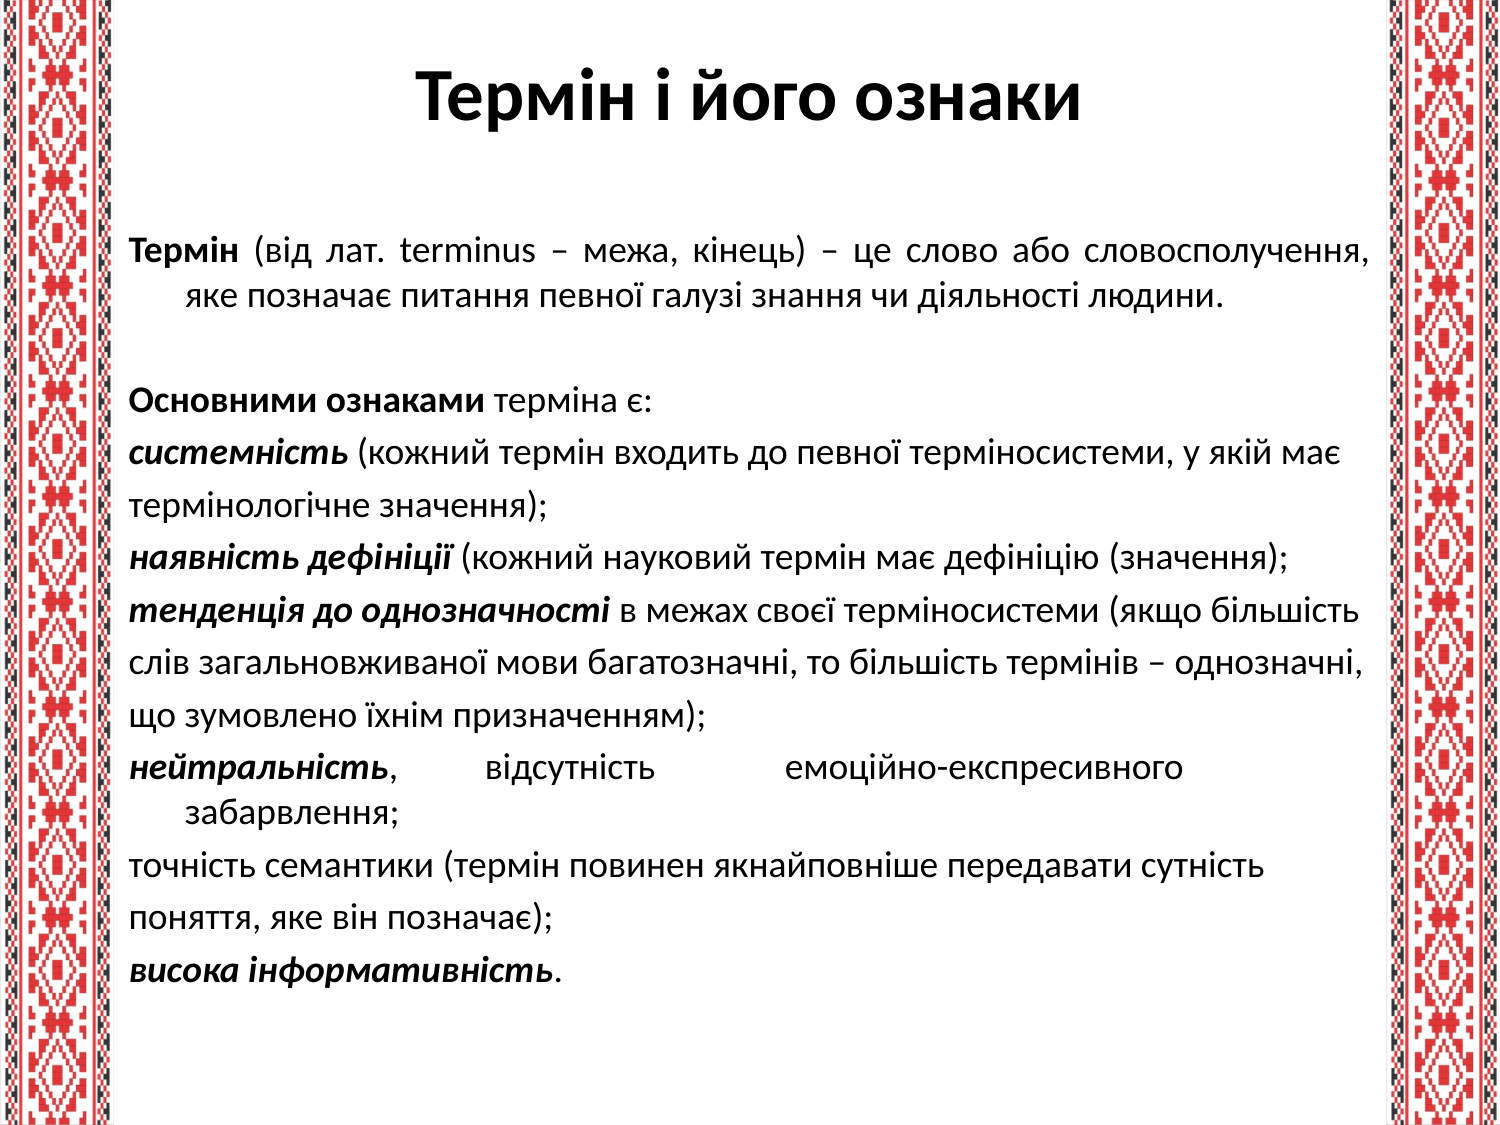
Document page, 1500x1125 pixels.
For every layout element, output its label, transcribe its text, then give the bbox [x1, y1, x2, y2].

picture [0, 1, 620, 1124]
title Термін і його ознаки [114, 0, 1386, 185]
list Термін (від лат. terminus – межа, кінець) – це слово або словосполучення, яке позначає питання певної галузі знання чи діяльності людини. Основними ознаками терміна є: системність (кожний термін входить до певної терміносистеми, у якій має термінологічне значення); наявність дефініції (кожний науковий термін має дефініцію (значення); тенденція до однозначності в межах своєї терміносистеми (якщо більшість слів загальновживаної мови багатозначні, то більшість термінів – однозначні, що зумовлено їхнім призначенням); нейтральність, відсутність емоційно-експресивного забарвлення; точність семантики (термін повинен якнайповніше передавати сутність поняття, яке він позначає); висока інформативність. [114, 217, 1386, 1125]
picture [880, 1, 1500, 1124]
